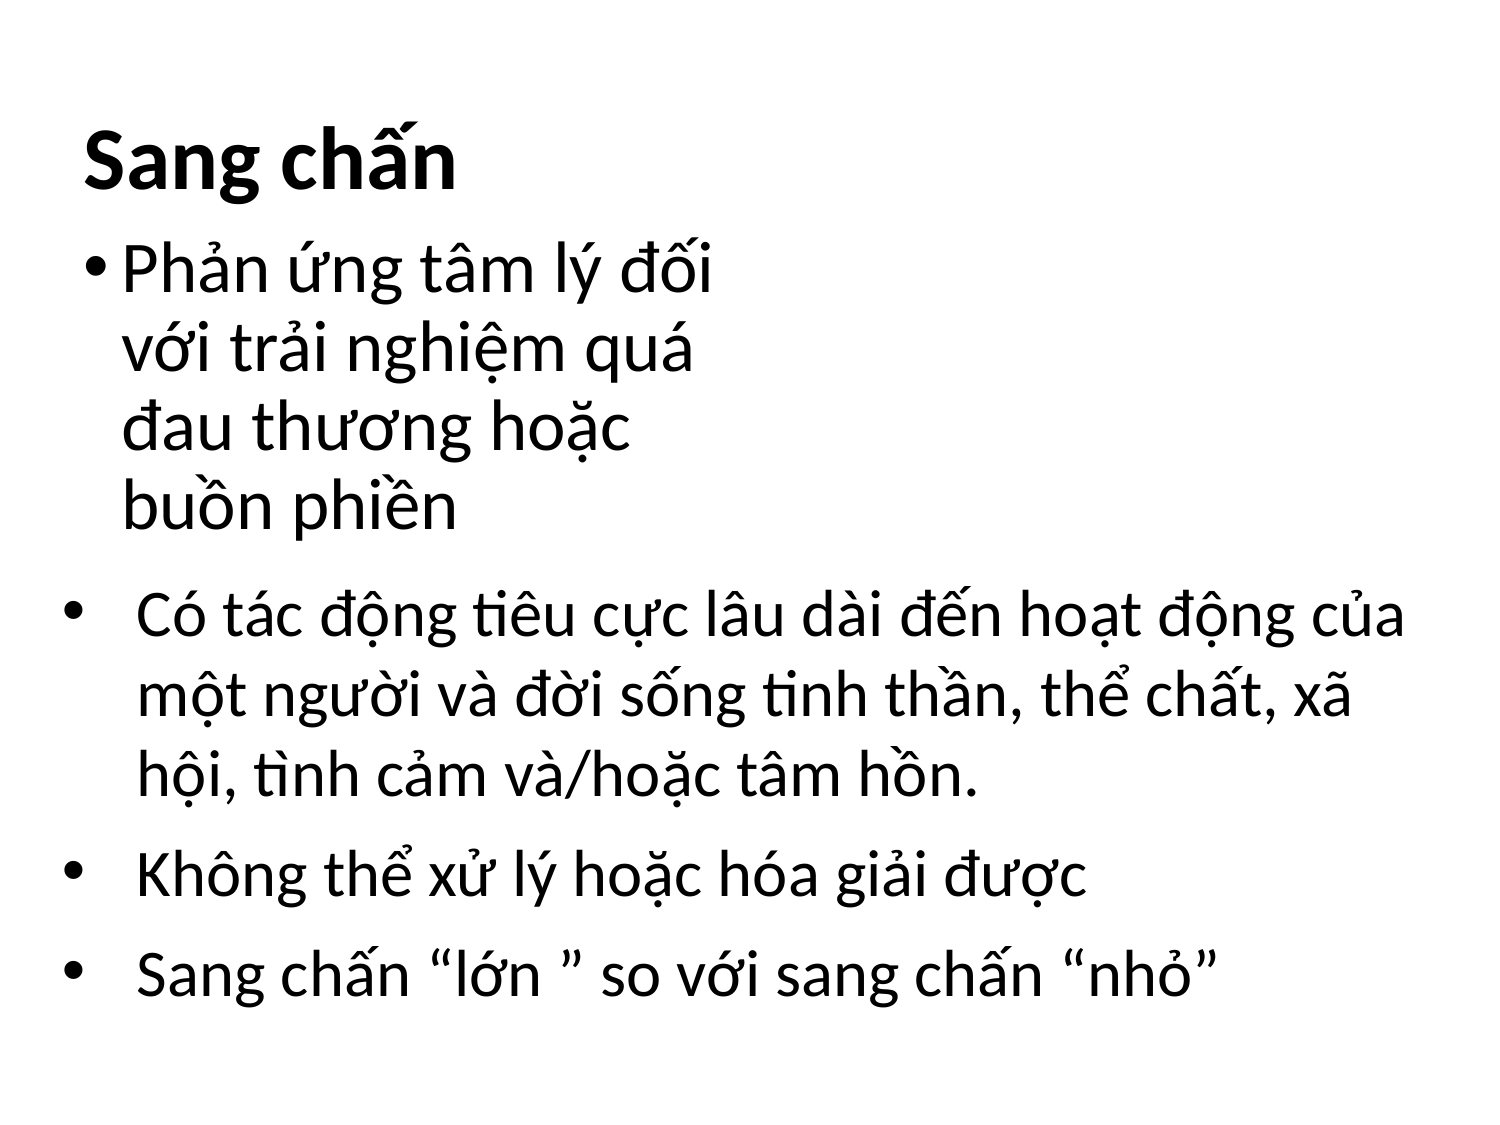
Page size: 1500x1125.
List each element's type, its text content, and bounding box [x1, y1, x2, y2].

text_box Có tác động tiêu cực lâu dài đến hoạt động của một người và đời sống tinh thần, thể chất, xã hội, tình cảm và/hoặc tâm hồn. Không thể xử lý hoặc hóa giải được Sang chấn “lớn ” so với sang chấn “nhỏ” [47, 562, 1434, 1017]
list Sang chấn Phản ứng tâm lý đối với trải nghiệm quá đau thương hoặc buồn phiền [46, 104, 807, 563]
